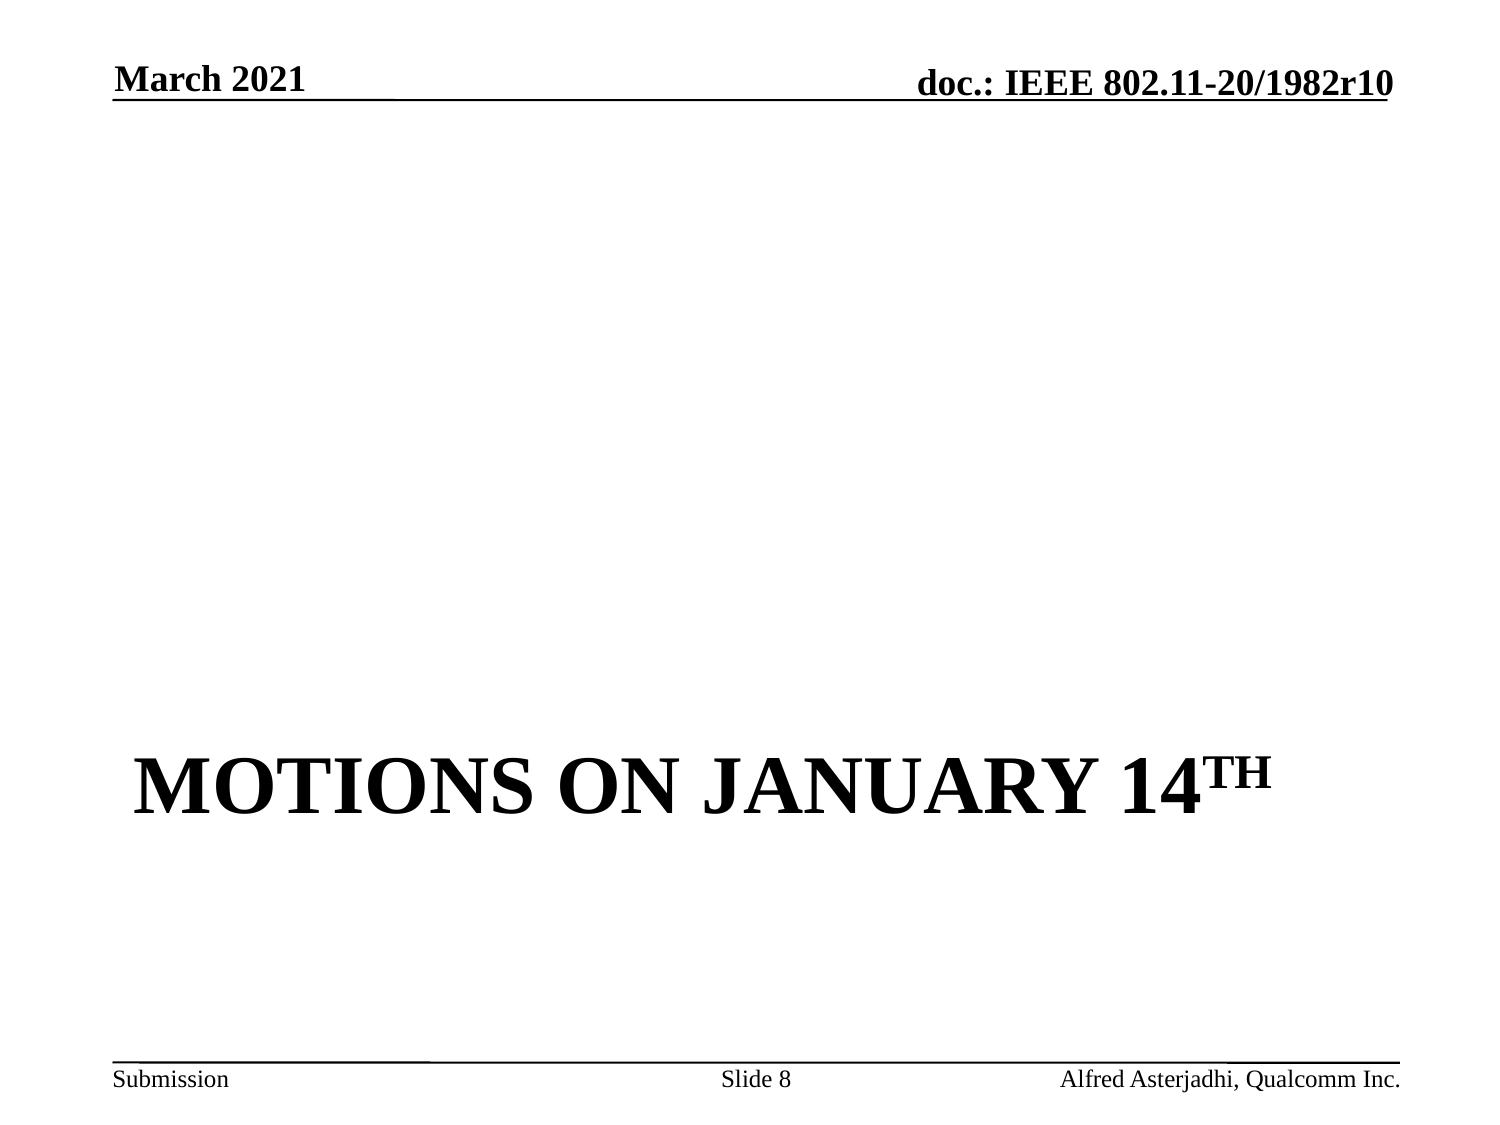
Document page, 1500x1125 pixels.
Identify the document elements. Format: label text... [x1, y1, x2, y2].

title Motions on January 14th [118, 722, 1394, 947]
footer Alfred Asterjadhi, Qualcomm Inc. [878, 1061, 1402, 1093]
slide_number Slide 8 [712, 1061, 800, 1123]
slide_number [114, 54, 423, 100]
